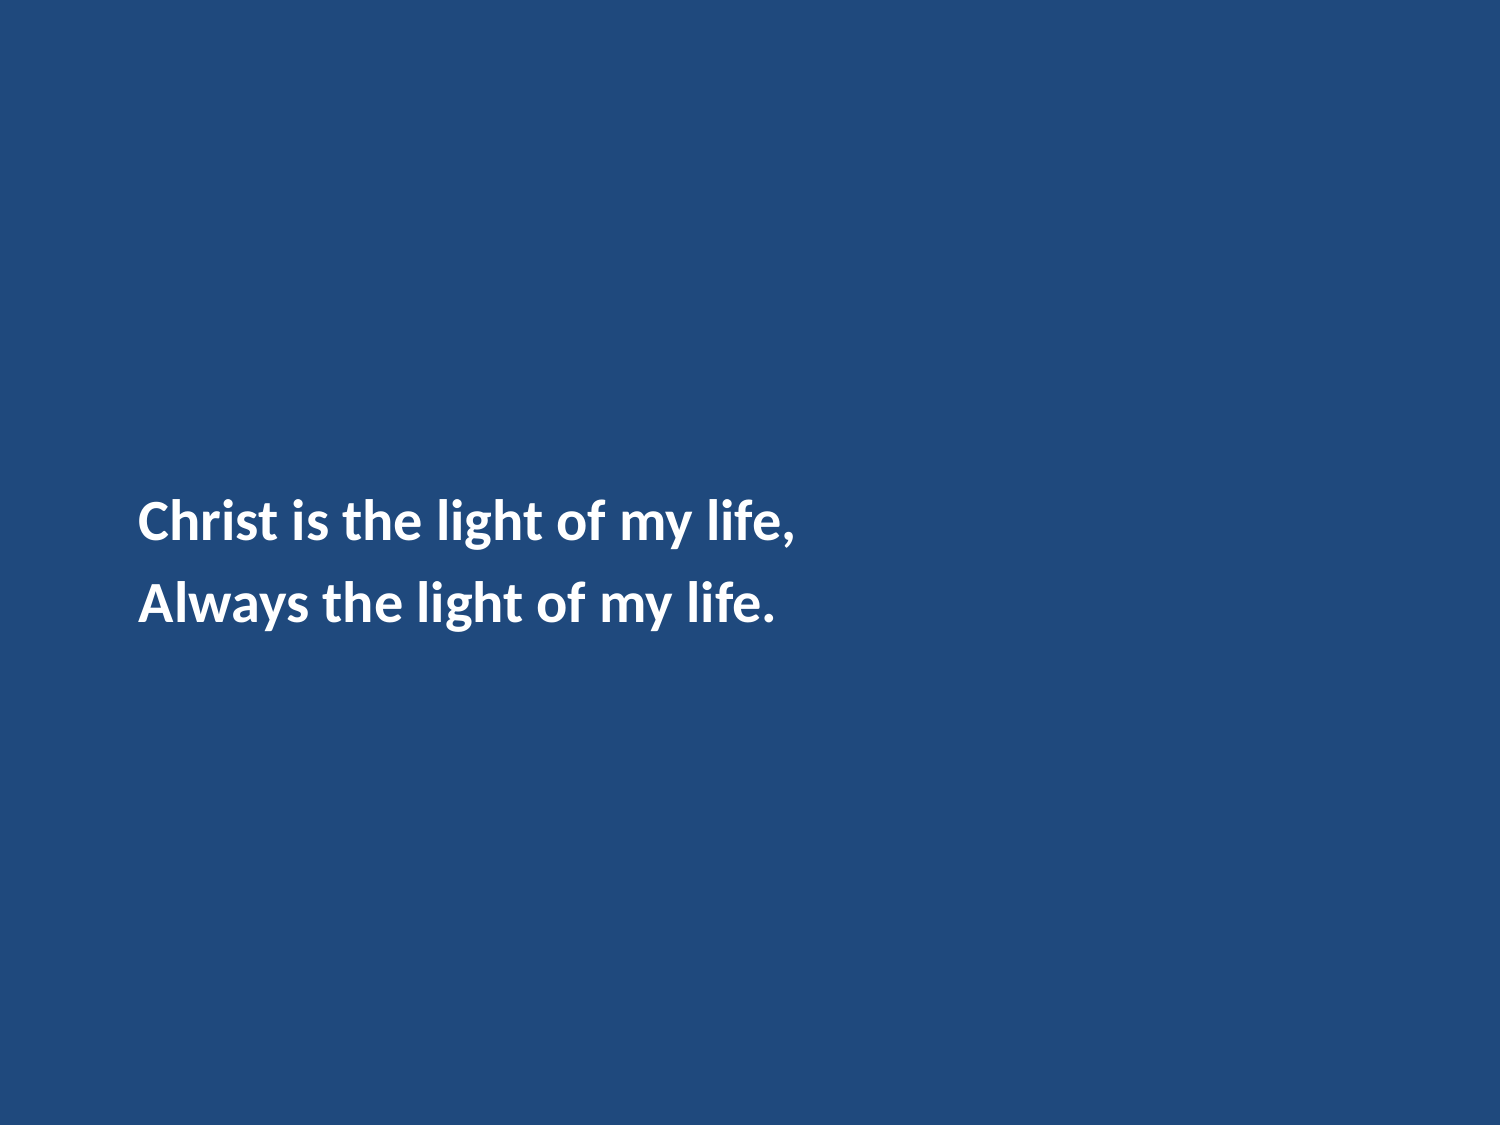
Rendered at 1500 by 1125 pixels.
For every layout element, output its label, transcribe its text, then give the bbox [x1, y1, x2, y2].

list Christ is the light of my life, Always the light of my life. [123, 474, 1471, 651]
